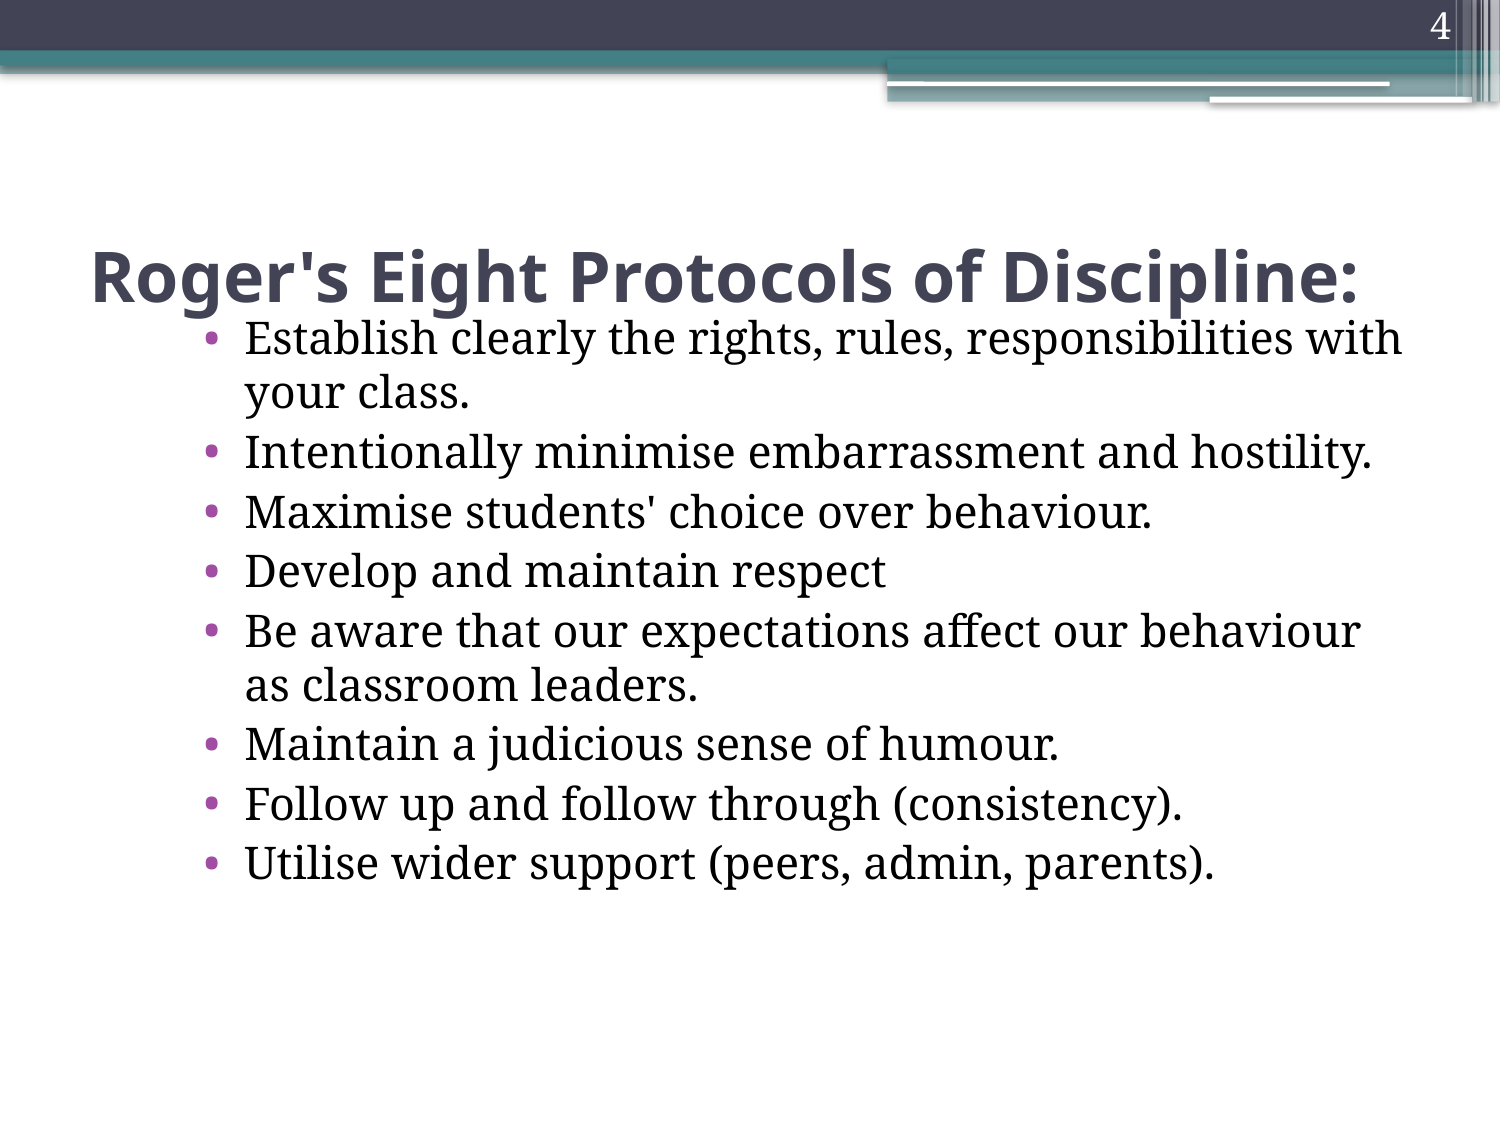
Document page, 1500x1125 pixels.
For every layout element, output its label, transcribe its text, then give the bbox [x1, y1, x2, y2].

title Roger's Eight Protocols of Discipline: [75, 187, 1425, 363]
slide_number 4 [1341, 0, 1466, 61]
list Establish clearly the rights, rules, responsibilities with your class. Intentionally minimise embarrassment and hostility. Maximise students' choice over behaviour. Develop and maintain respect Be aware that our expectations affect our behaviour as classroom leaders. Maintain a judicious sense of humour. Follow up and follow through (consistency). Utilise wider support (peers, admin, parents). [171, 302, 1434, 903]
